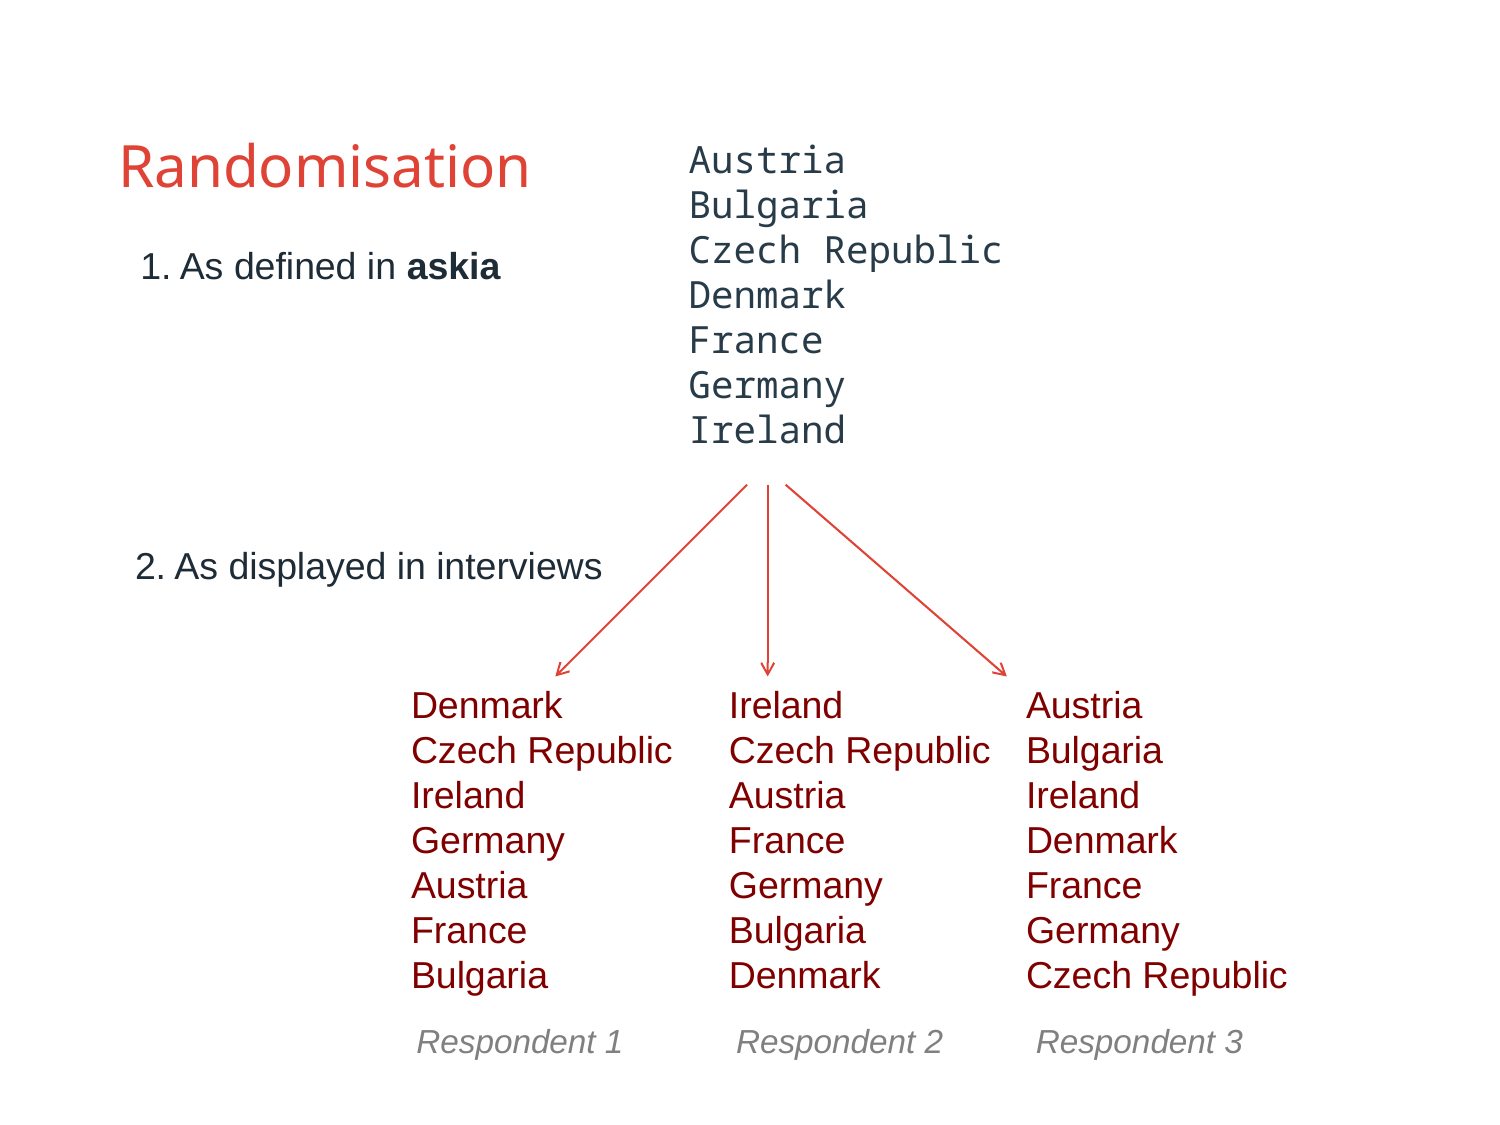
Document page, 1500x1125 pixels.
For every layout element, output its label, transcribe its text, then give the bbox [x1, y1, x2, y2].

text_box Ireland Czech Republic Austria France Germany Bulgaria Denmark [714, 673, 1011, 1003]
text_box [785, 484, 1007, 677]
text_box 2. As displayed in interviews [120, 535, 555, 595]
text_box Respondent 3 [1021, 1048, 1258, 1068]
text_box Respondent 1 [401, 1012, 639, 1068]
text_box 1. As defined in askia [125, 234, 516, 295]
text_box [555, 484, 748, 677]
text_box Austria Bulgaria Ireland Denmark France Germany Czech Republic [1011, 673, 1344, 1048]
text_box Denmark Czech Republic Ireland Germany Austria France Bulgaria [396, 673, 714, 1003]
text_box Respondent 2 [721, 1012, 959, 1068]
text_box Austria Bulgaria Czech Republic Denmark France Germany Ireland [673, 128, 1082, 503]
title Randomisation [103, 59, 1397, 278]
